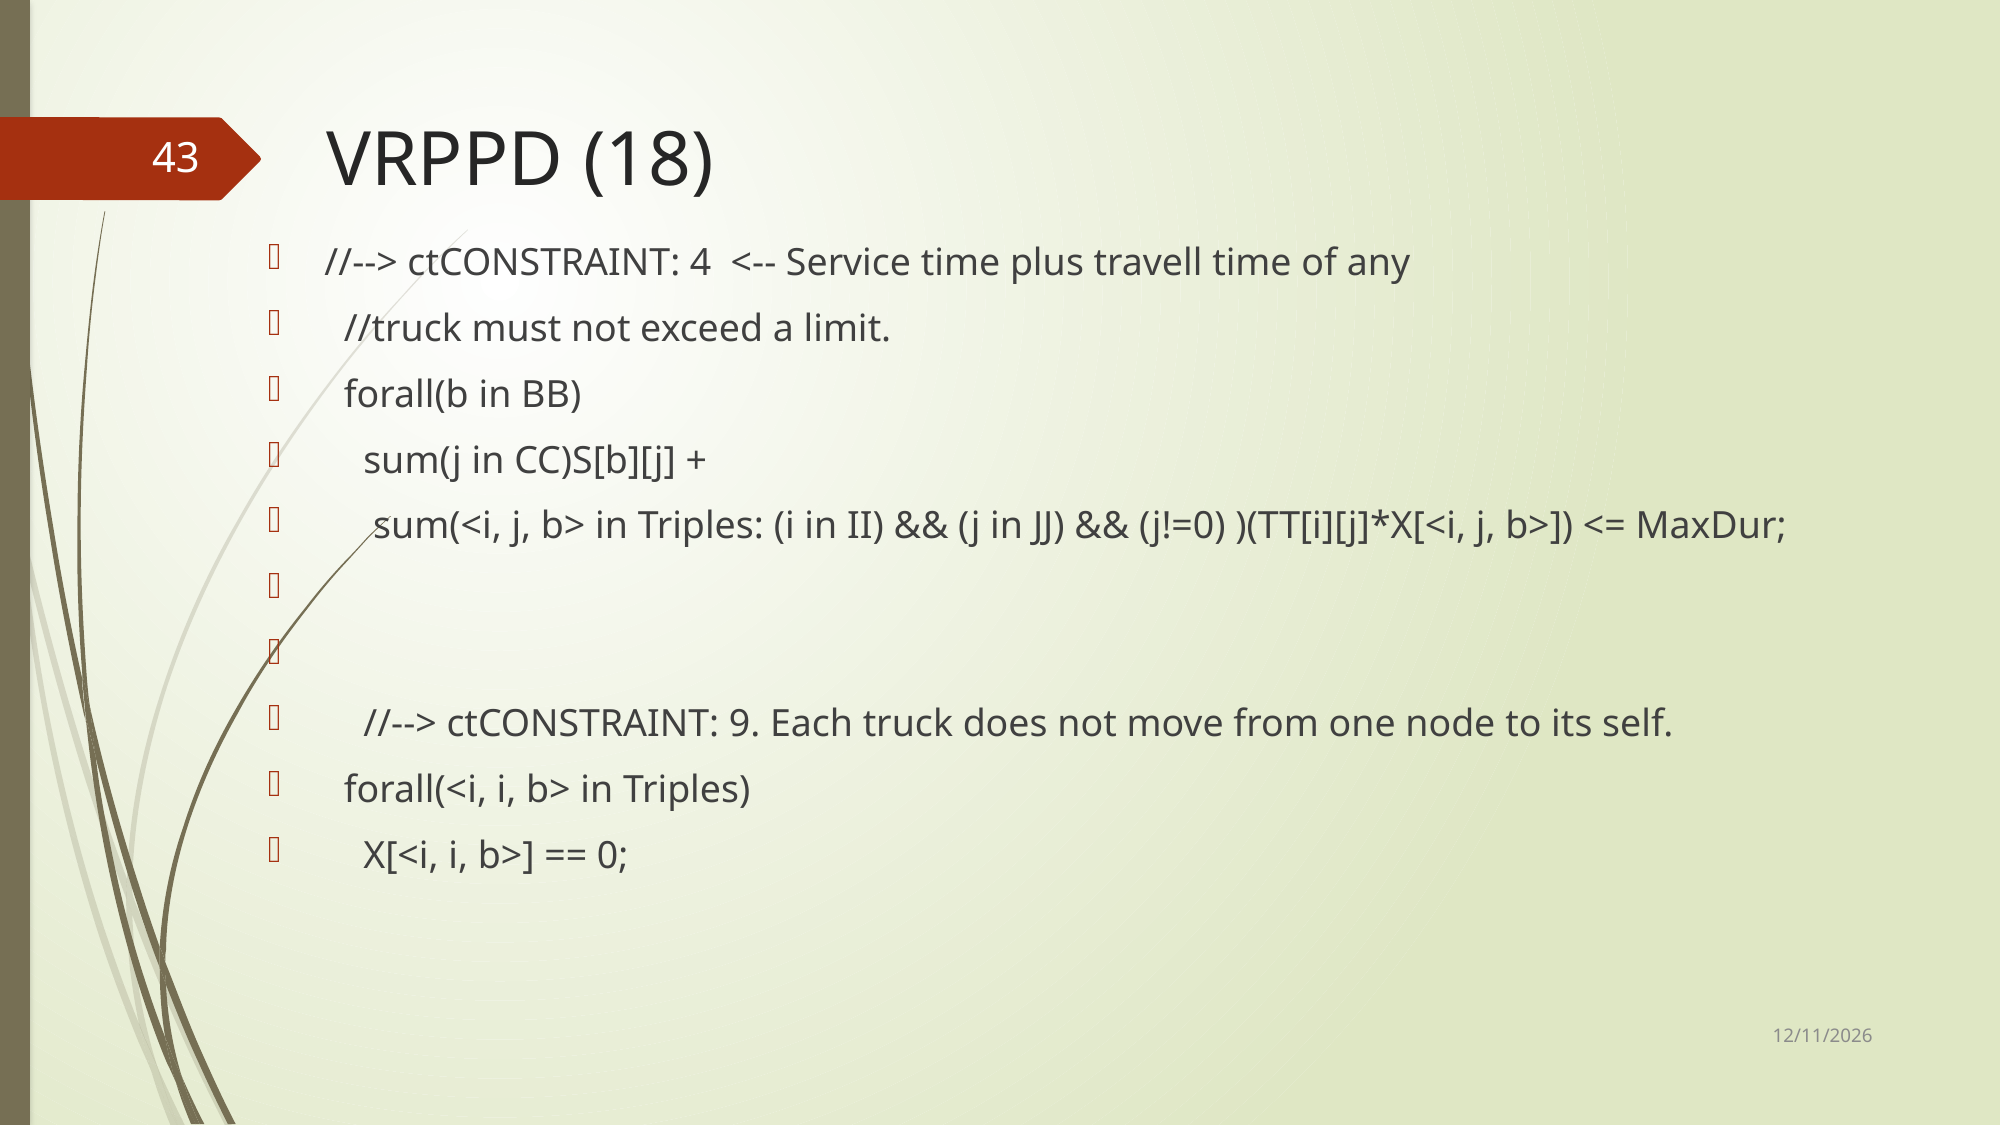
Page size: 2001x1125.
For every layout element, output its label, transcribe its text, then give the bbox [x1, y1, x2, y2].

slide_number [1699, 1005, 1888, 1067]
slide_number 43 [87, 129, 216, 190]
list //--> ctCONSTRAINT: 4 <-- Service time plus travell time of any //truck must not exceed a limit. forall(b in BB) sum(j in CC)S[b][j] + sum(<i, j, b> in Triples: (i in II) && (j in JJ) && (j!=0) )(TT[i][j]*X[<i, j, b>]) <= MaxDur; //--> ctCONSTRAINT: 9. Each truck does not move from one node to its self. forall(<i, i, b> in Triples) X[<i, i, b>] == 0; [252, 230, 1888, 970]
title VRPPD (18) [311, 102, 1888, 211]
